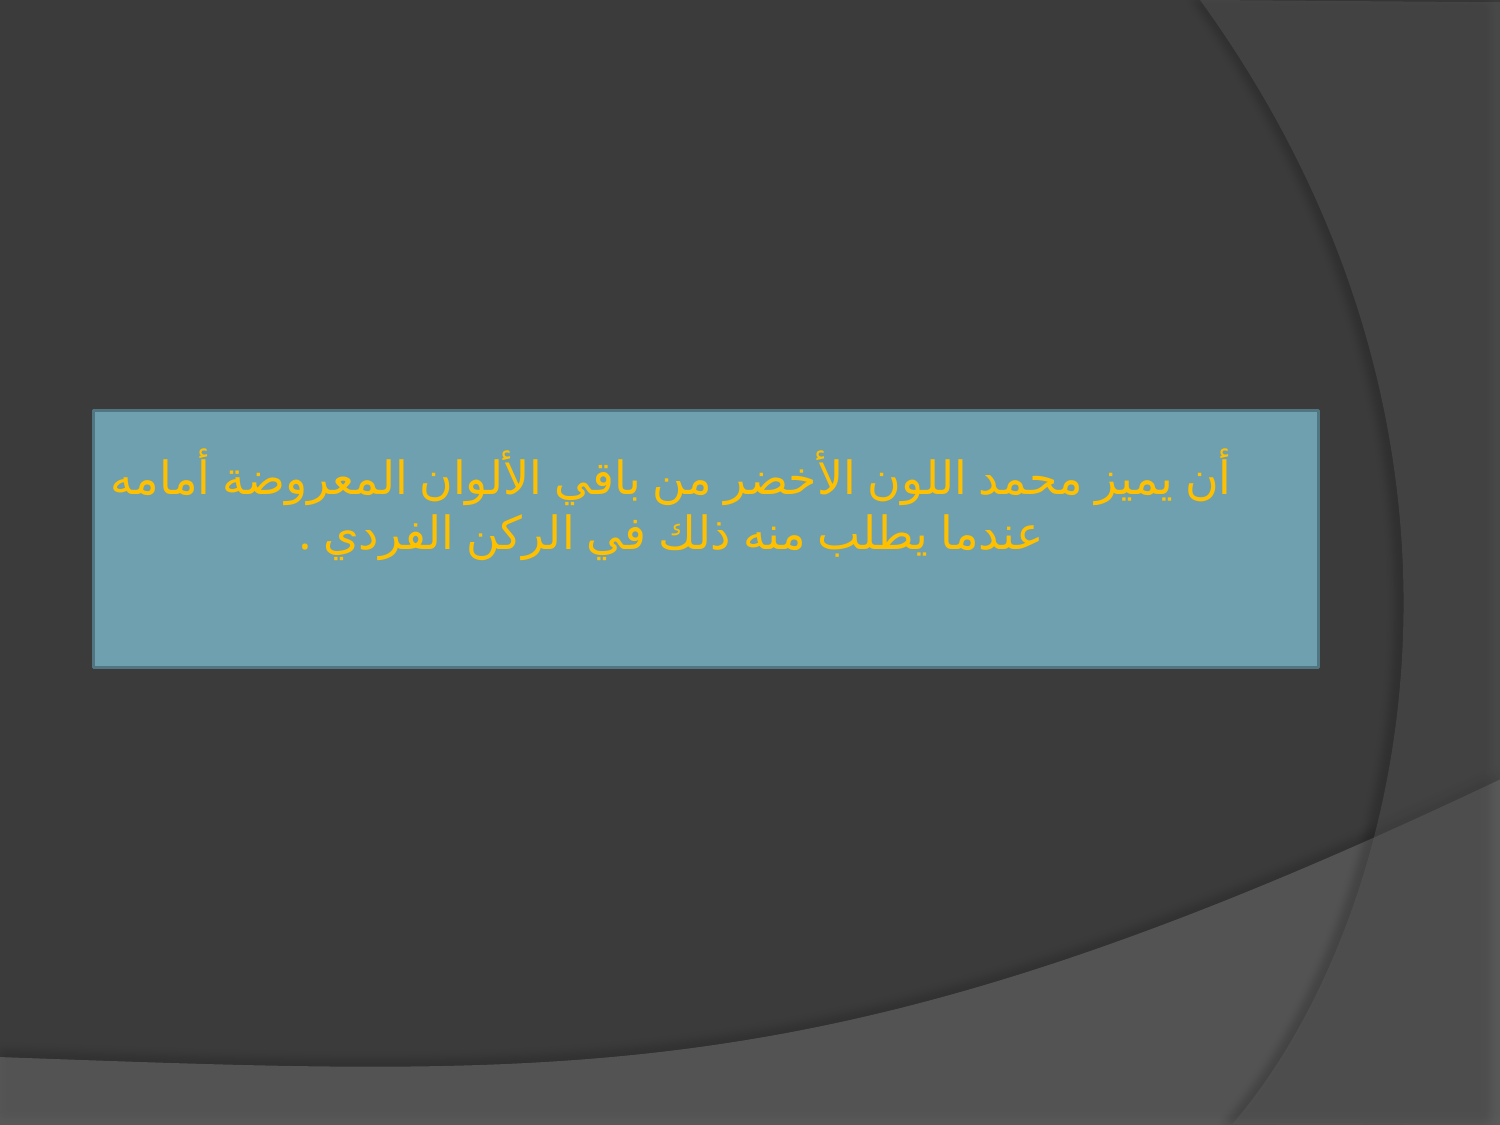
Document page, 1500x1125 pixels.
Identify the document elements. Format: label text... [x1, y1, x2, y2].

list أن يميز محمد اللون الأخضر من باقي الألوان المعروضة أمامه عندما يطلب منه ذلك في الركن الفردي . [92, 409, 1320, 669]
